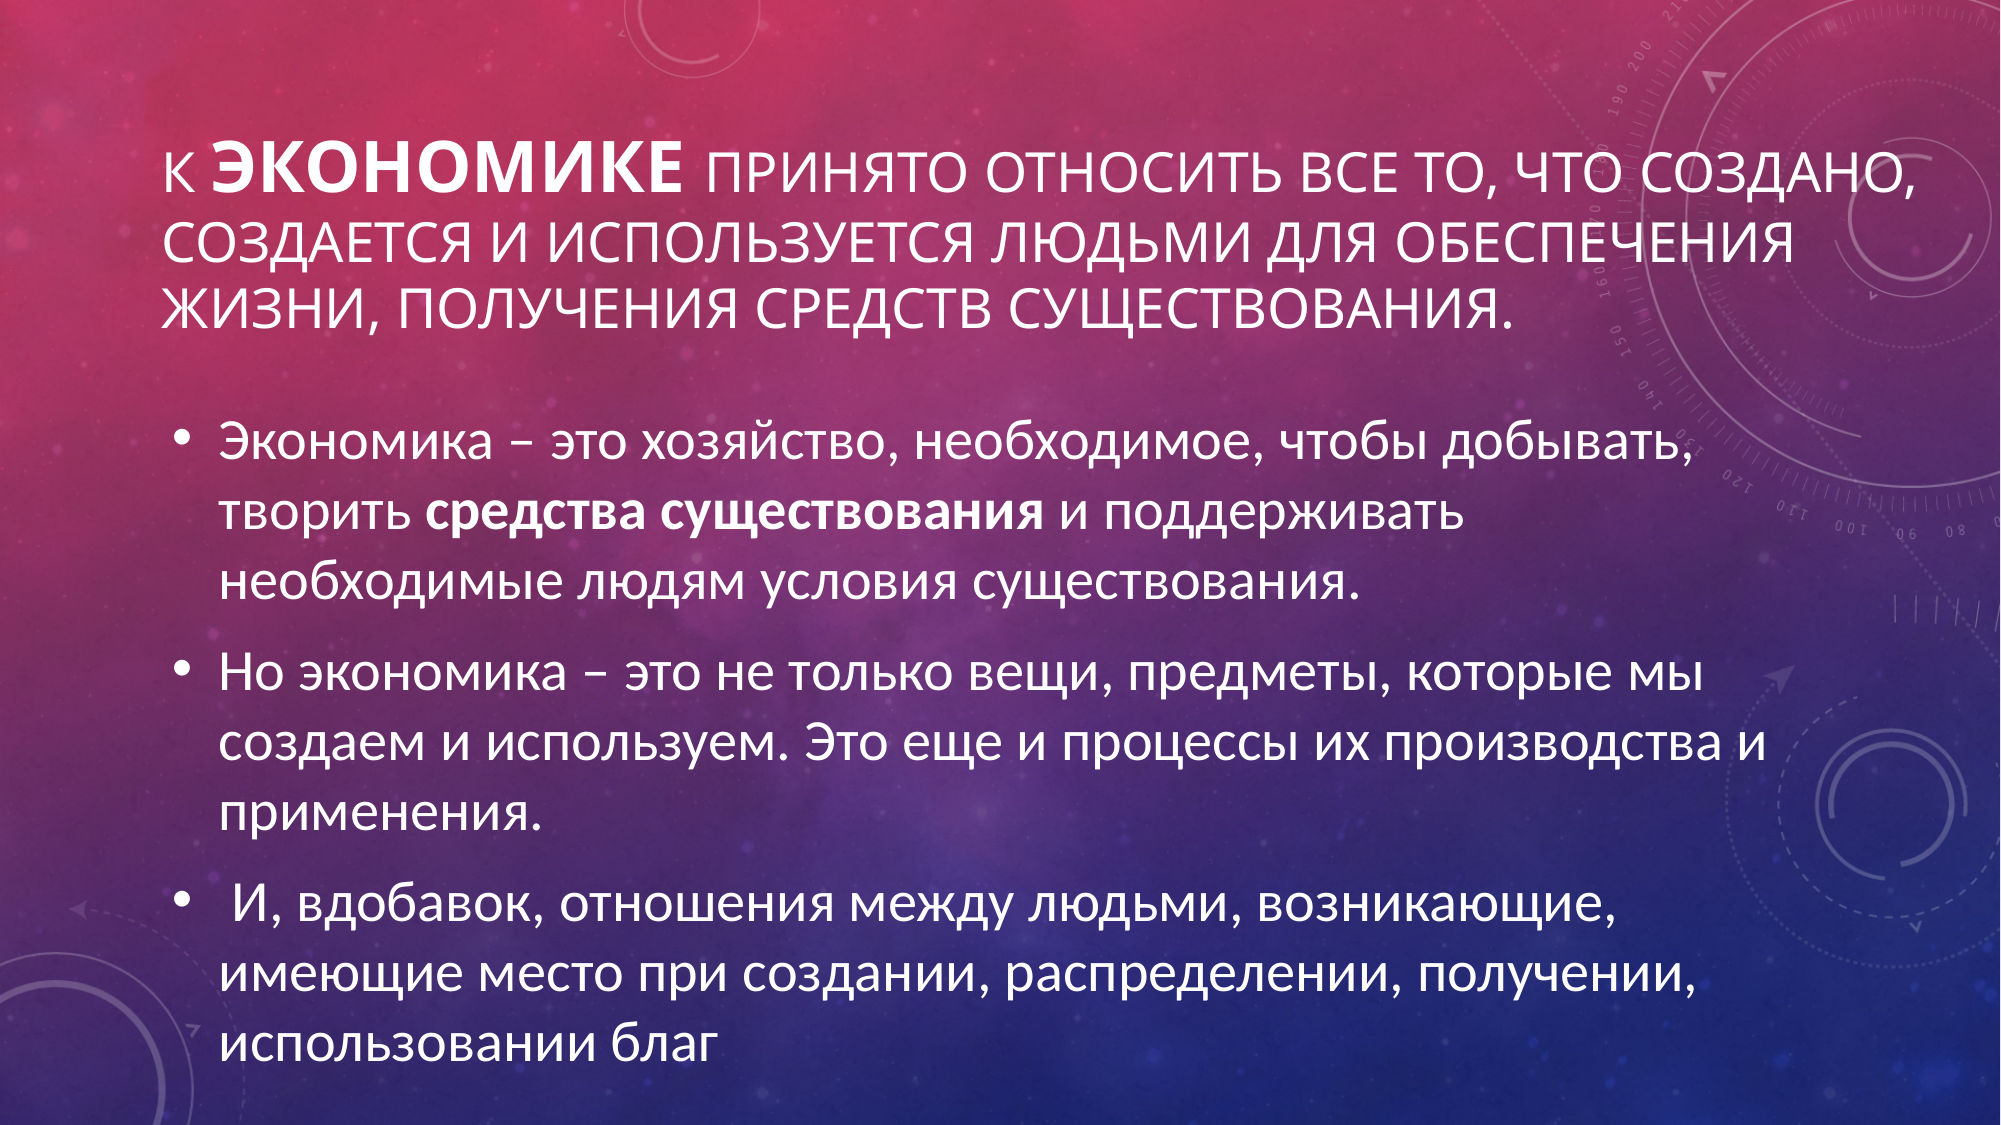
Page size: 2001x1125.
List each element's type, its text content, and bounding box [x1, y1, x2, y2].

list Экономика – это хозяйство, необходимое, чтобы добывать, творить средства существования и поддерживать необходимые людям условия существования. Но экономика – это не только вещи, предметы, которые мы создаем и используем. Это еще и процессы их производства и применения. И, вдобавок, отношения между людьми, возникающие, имеющие место при создании, распределении, получении, использовании благ [156, 438, 1819, 1037]
title К ЭКОНОМИКЕ ПРИНЯТО ОТНОСИТЬ ВСЕ ТО, ЧТО СОЗДАНО, СОЗДАЕТСЯ И ИСПОЛЬЗУЕТСЯ ЛЮДЬМИ ДЛЯ ОБЕСПЕЧЕНИЯ ЖИЗНИ, ПОЛУЧЕНИЯ СРЕДСТВ СУЩЕСТВОВАНИЯ. [146, 86, 1961, 375]
picture [0, 0, 2001, 1125]
